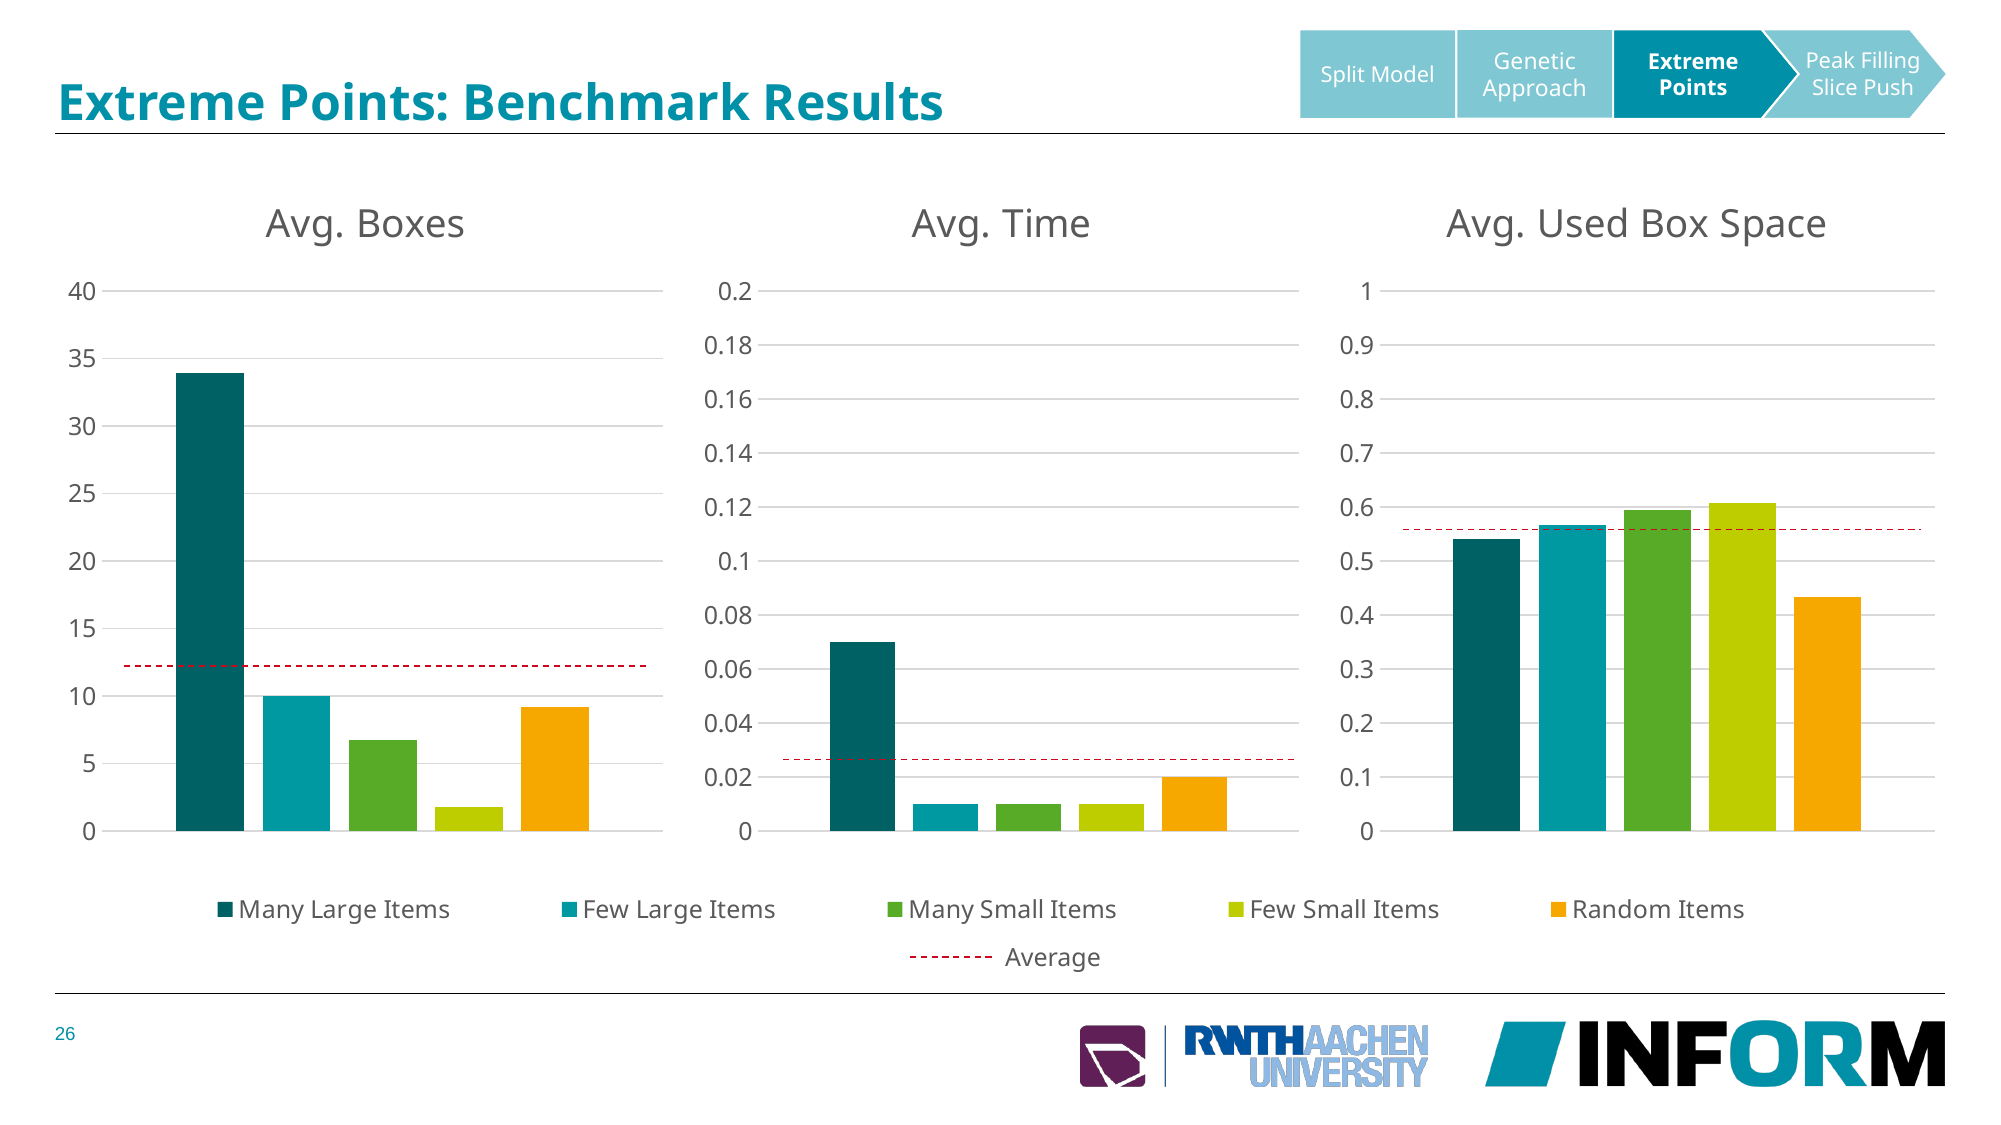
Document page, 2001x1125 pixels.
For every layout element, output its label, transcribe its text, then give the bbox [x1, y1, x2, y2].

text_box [1300, 29, 1948, 119]
chart [1326, 161, 1948, 863]
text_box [910, 934, 1120, 980]
title Extreme Points: Benchmark Results [42, 70, 1948, 143]
chart [691, 161, 1312, 863]
picture [1485, 1020, 1945, 1087]
picture [1080, 1025, 1428, 1087]
chart [42, 889, 1942, 943]
chart [55, 161, 676, 863]
